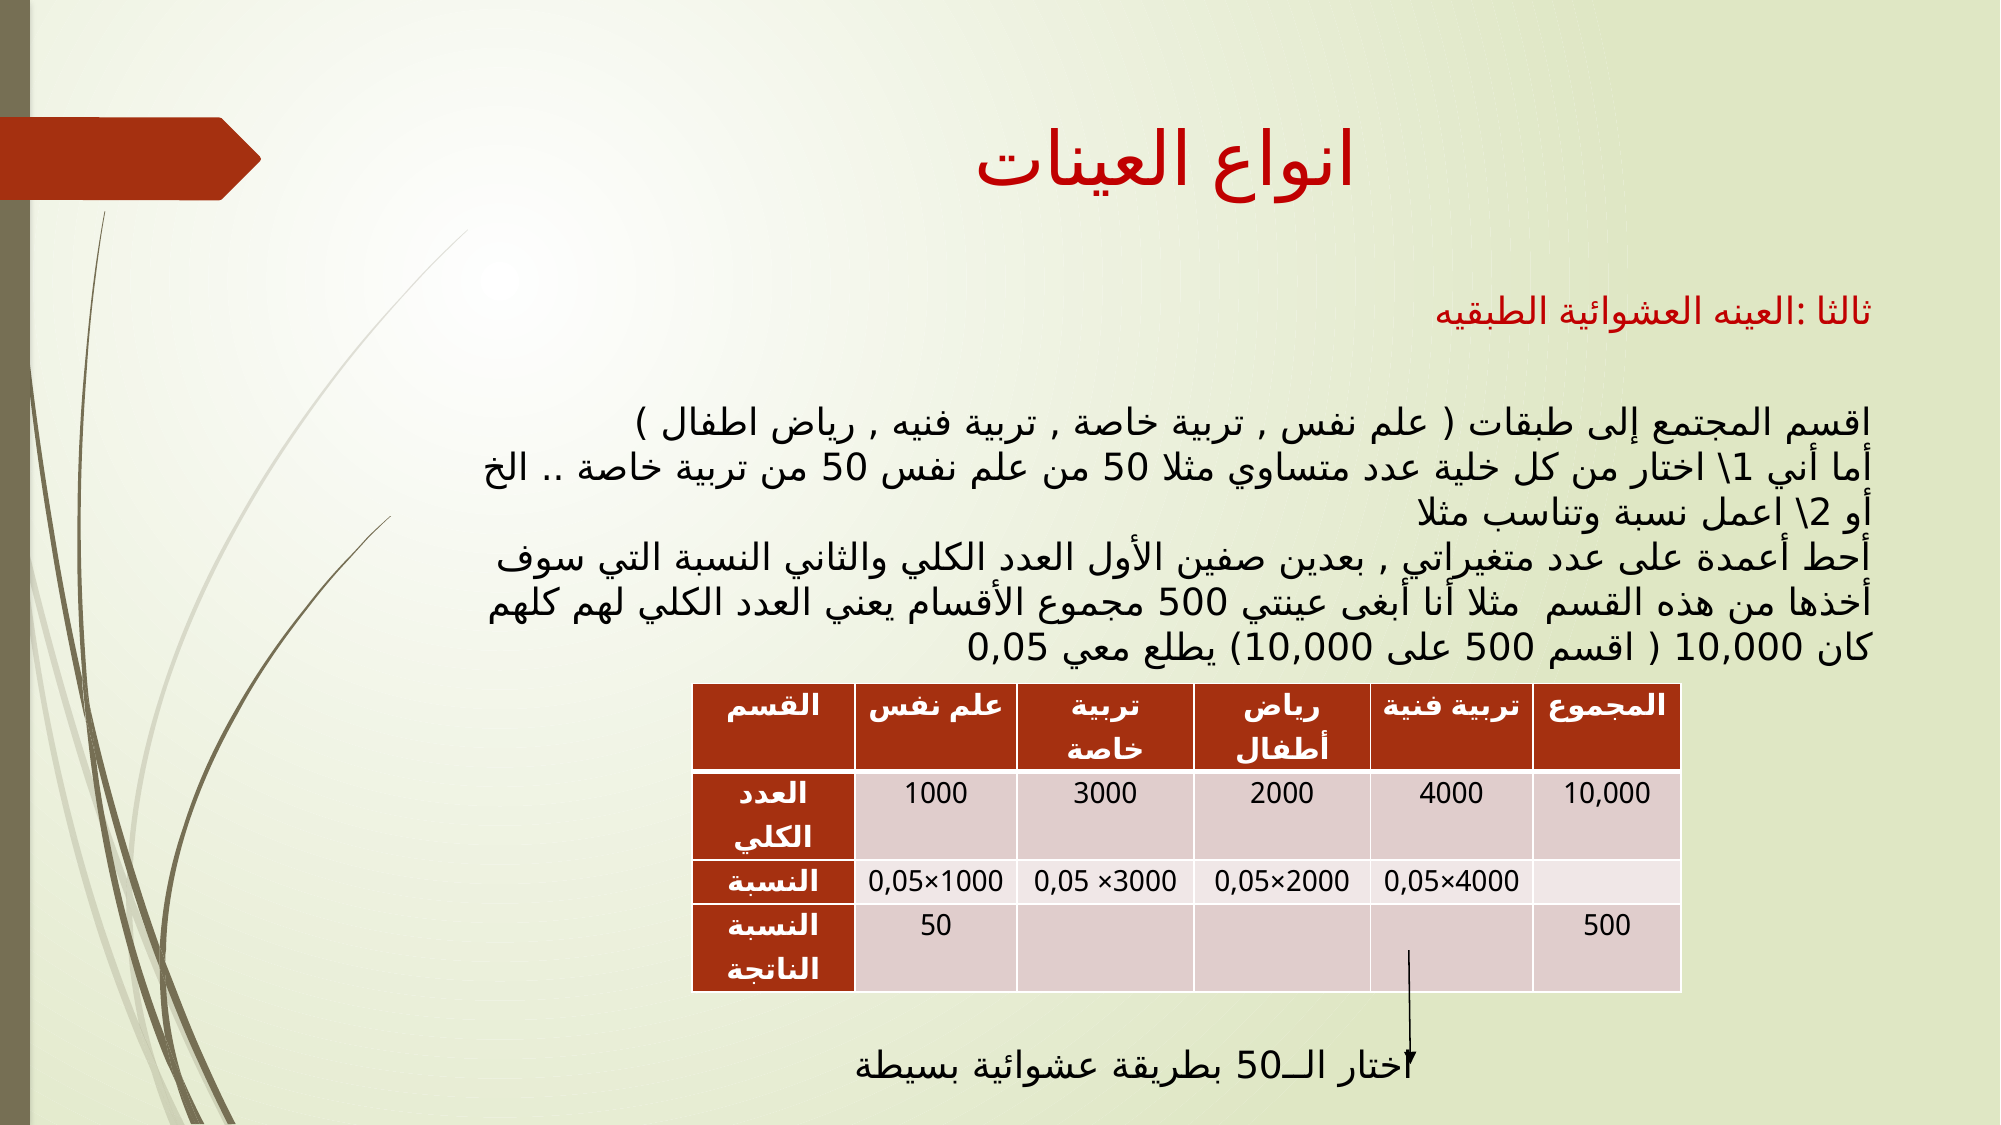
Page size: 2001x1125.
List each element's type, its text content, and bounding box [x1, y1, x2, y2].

table_cell 1000 [856, 774, 1016, 859]
table_cell النسبة [693, 861, 854, 903]
table_cell 3000 [1018, 774, 1193, 859]
table_cell 3000× 0,05 [1018, 861, 1193, 903]
table_cell 500 [1534, 905, 1680, 991]
table_cell 2000 [1195, 774, 1370, 859]
table_header رياض أطفال [1195, 684, 1370, 769]
table_header علم نفس [856, 684, 1016, 769]
table_header المجموع [1534, 684, 1680, 769]
table_cell [1195, 905, 1370, 991]
list ثالثا :العينه العشوائية الطبقيه اقسم المجتمع إلى طبقات ( علم نفس , تربية خاصة , تربية فنيه , رياض اطفال ) أما أني 1\ اختار من كل خلية عدد متساوي مثلا 50 من علم نفس 50 من تربية خاصة .. الخ أو 2\ اعمل نسبة وتناسب مثلا أحط أعمدة على عدد متغيراتي , بعدين صفين الأول العدد الكلي والثاني النسبة التي سوف أخذها من هذه القسم مثلا أنا أبغى عينتي 500 مجموع الأقسام يعني العدد الكلي لهم كلهم كان 10,000 ( اقسم 500 على 10,000) يطلع معي 0,05 [425, 279, 1888, 900]
table_cell 50 [856, 905, 1016, 991]
table_cell النسبة الناتجة [693, 905, 854, 991]
title انواع العينات [425, 102, 1888, 279]
table_cell [1534, 861, 1680, 903]
text_box اختار الــ50 بطريقة عشوائية بسيطة [827, 1033, 1429, 1094]
table_cell 10,000 [1534, 774, 1680, 859]
table_cell العدد الكلي [693, 774, 854, 859]
table_header تربية خاصة [1018, 684, 1193, 769]
table_header القسم [693, 684, 854, 769]
table_cell 4000×0,05 [1371, 861, 1532, 903]
table_cell 1000×0,05 [856, 861, 1016, 903]
table_cell 2000×0,05 [1195, 861, 1370, 903]
table_header تربية فنية [1371, 684, 1532, 769]
table_cell [1371, 905, 1532, 991]
table_cell [1018, 905, 1193, 991]
table_cell 4000 [1371, 774, 1532, 859]
